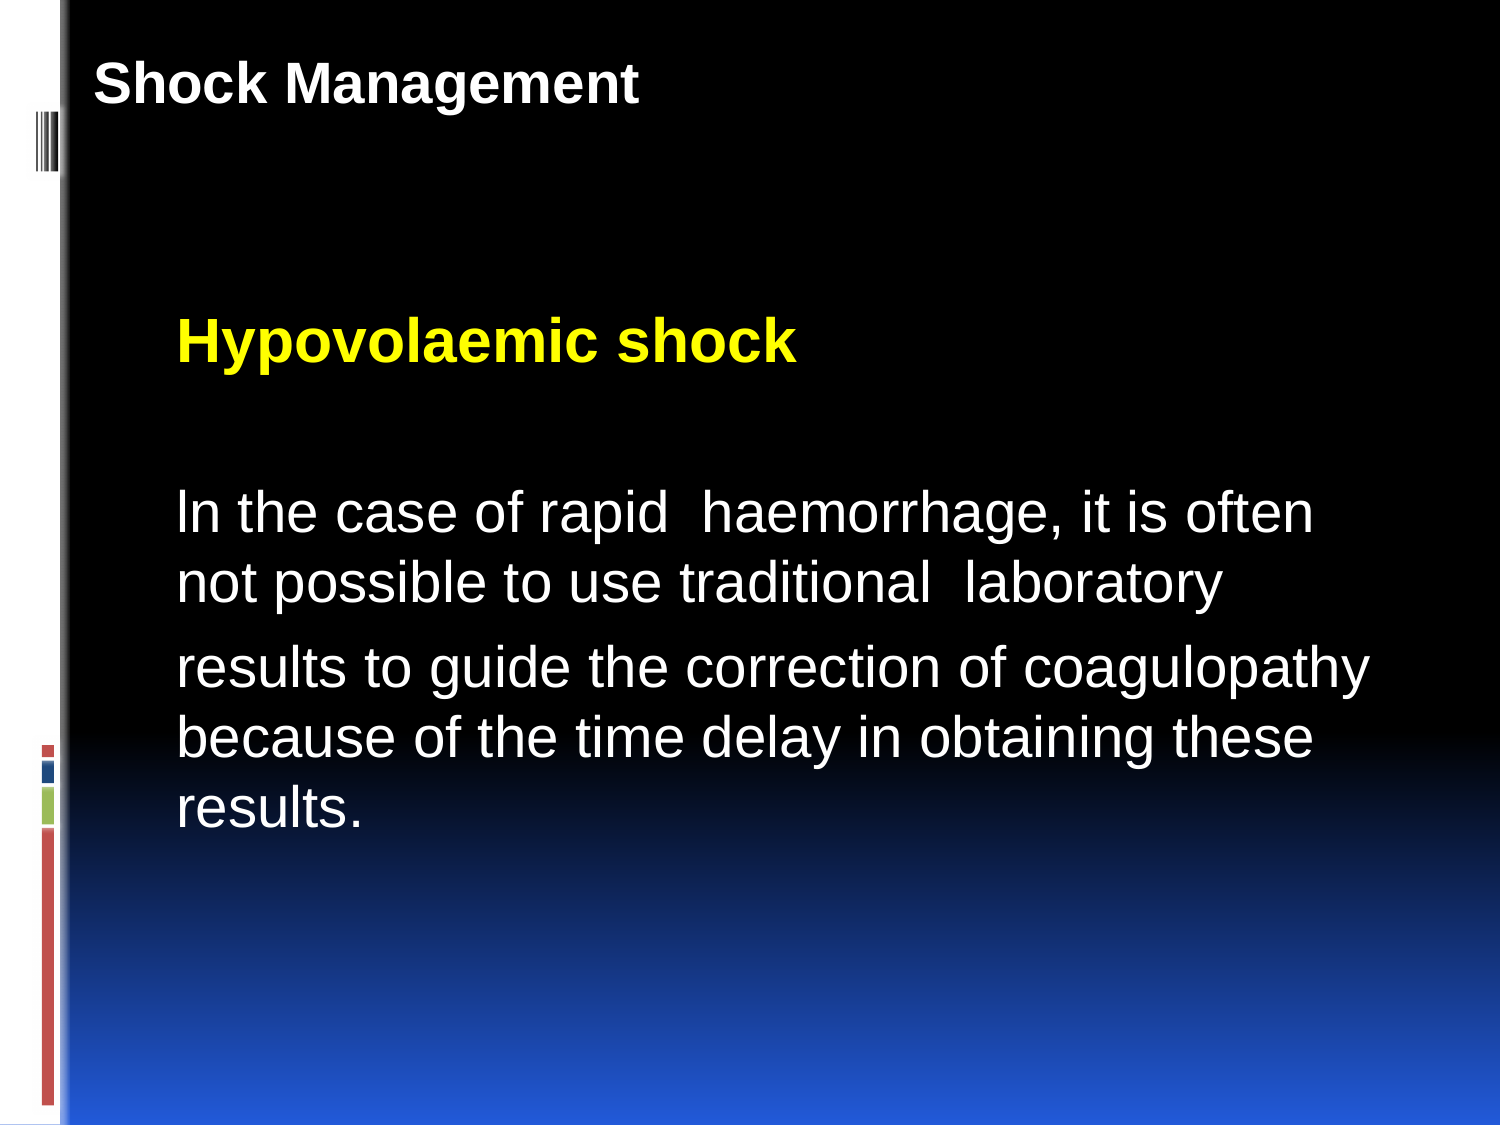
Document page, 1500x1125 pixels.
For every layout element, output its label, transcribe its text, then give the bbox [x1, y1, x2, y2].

list Hypovolaemic shock ln the case of rapid haemorrhage, it is often not possible to use traditional laboratory results to guide the correction of coagulopathy because of the time delay in obtaining these results. [149, 292, 1426, 1043]
text_box Shock Management [78, 37, 656, 123]
